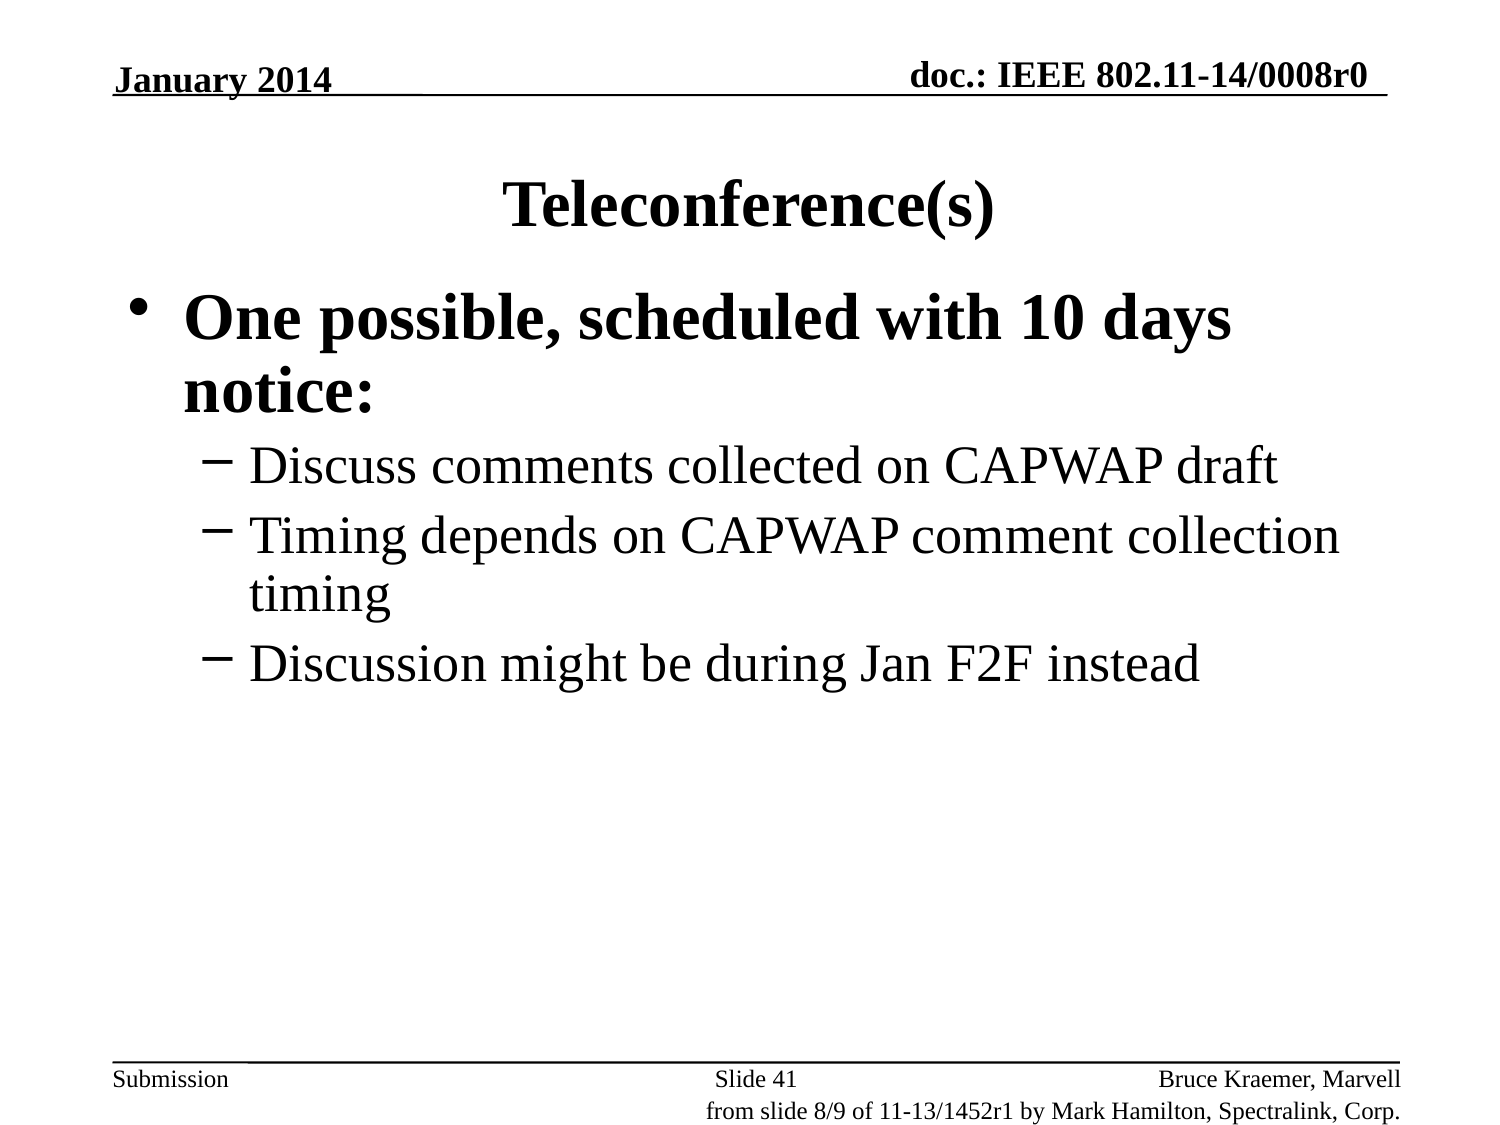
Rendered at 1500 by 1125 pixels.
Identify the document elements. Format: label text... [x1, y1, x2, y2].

list One possible, scheduled with 10 days notice: Discuss comments collected on CAPWAP draft Timing depends on CAPWAP comment collection timing Discussion might be during Jan F2F instead [112, 275, 1388, 1000]
text_box from slide 8/9 of 11-13/1452r1 by Mark Hamilton, Spectralink, Corp. [343, 1087, 1417, 1125]
title Teleconference(s) [112, 112, 1388, 275]
slide_number Slide 41 [712, 1062, 800, 1087]
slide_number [114, 54, 374, 100]
footer Bruce Kraemer, Marvell [1047, 1062, 1402, 1087]
